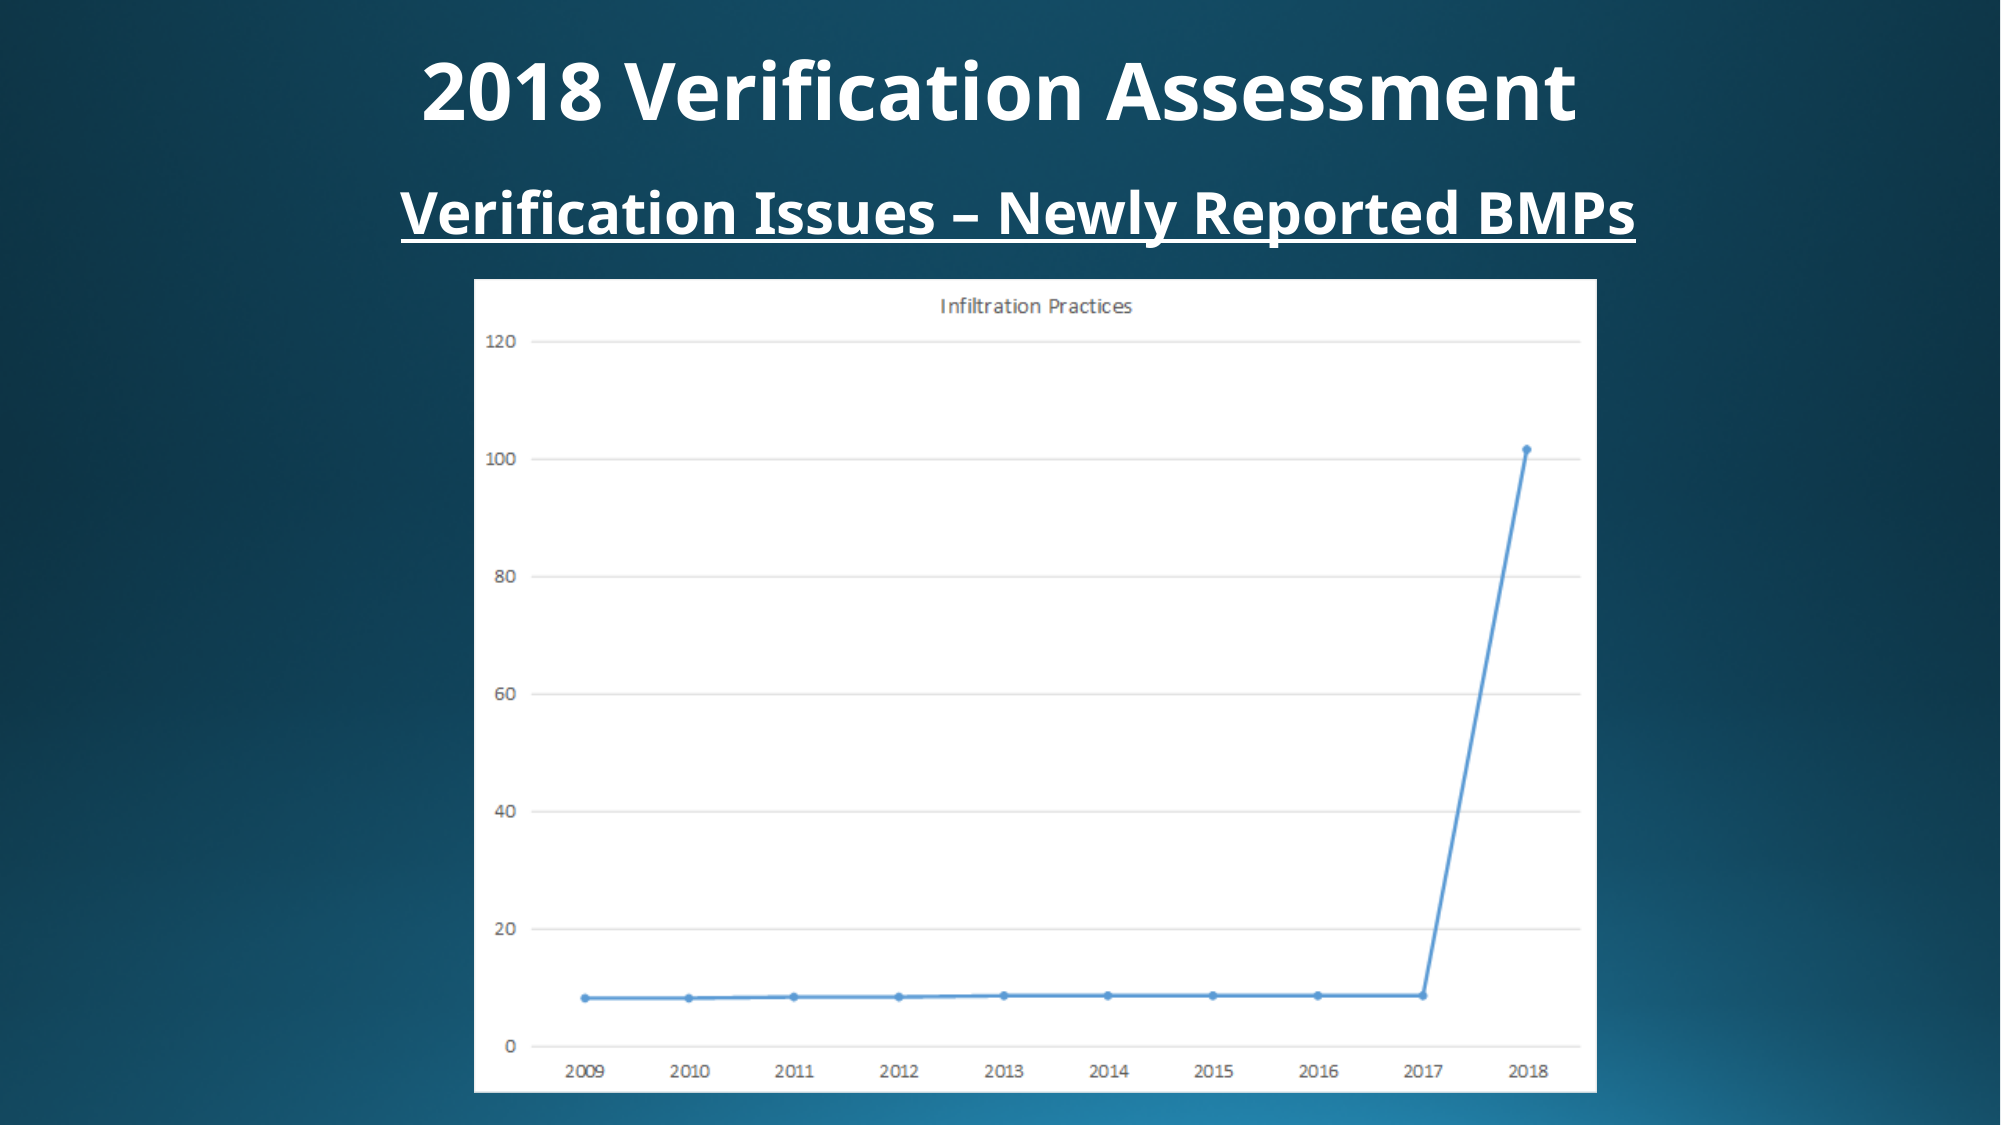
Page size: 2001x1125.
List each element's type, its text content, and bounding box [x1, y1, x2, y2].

picture [0, 0, 2001, 1125]
title 2018 Verification Assessment [406, 32, 1594, 158]
text_box Verification Issues – Newly Reported BMPs [199, 168, 1838, 844]
